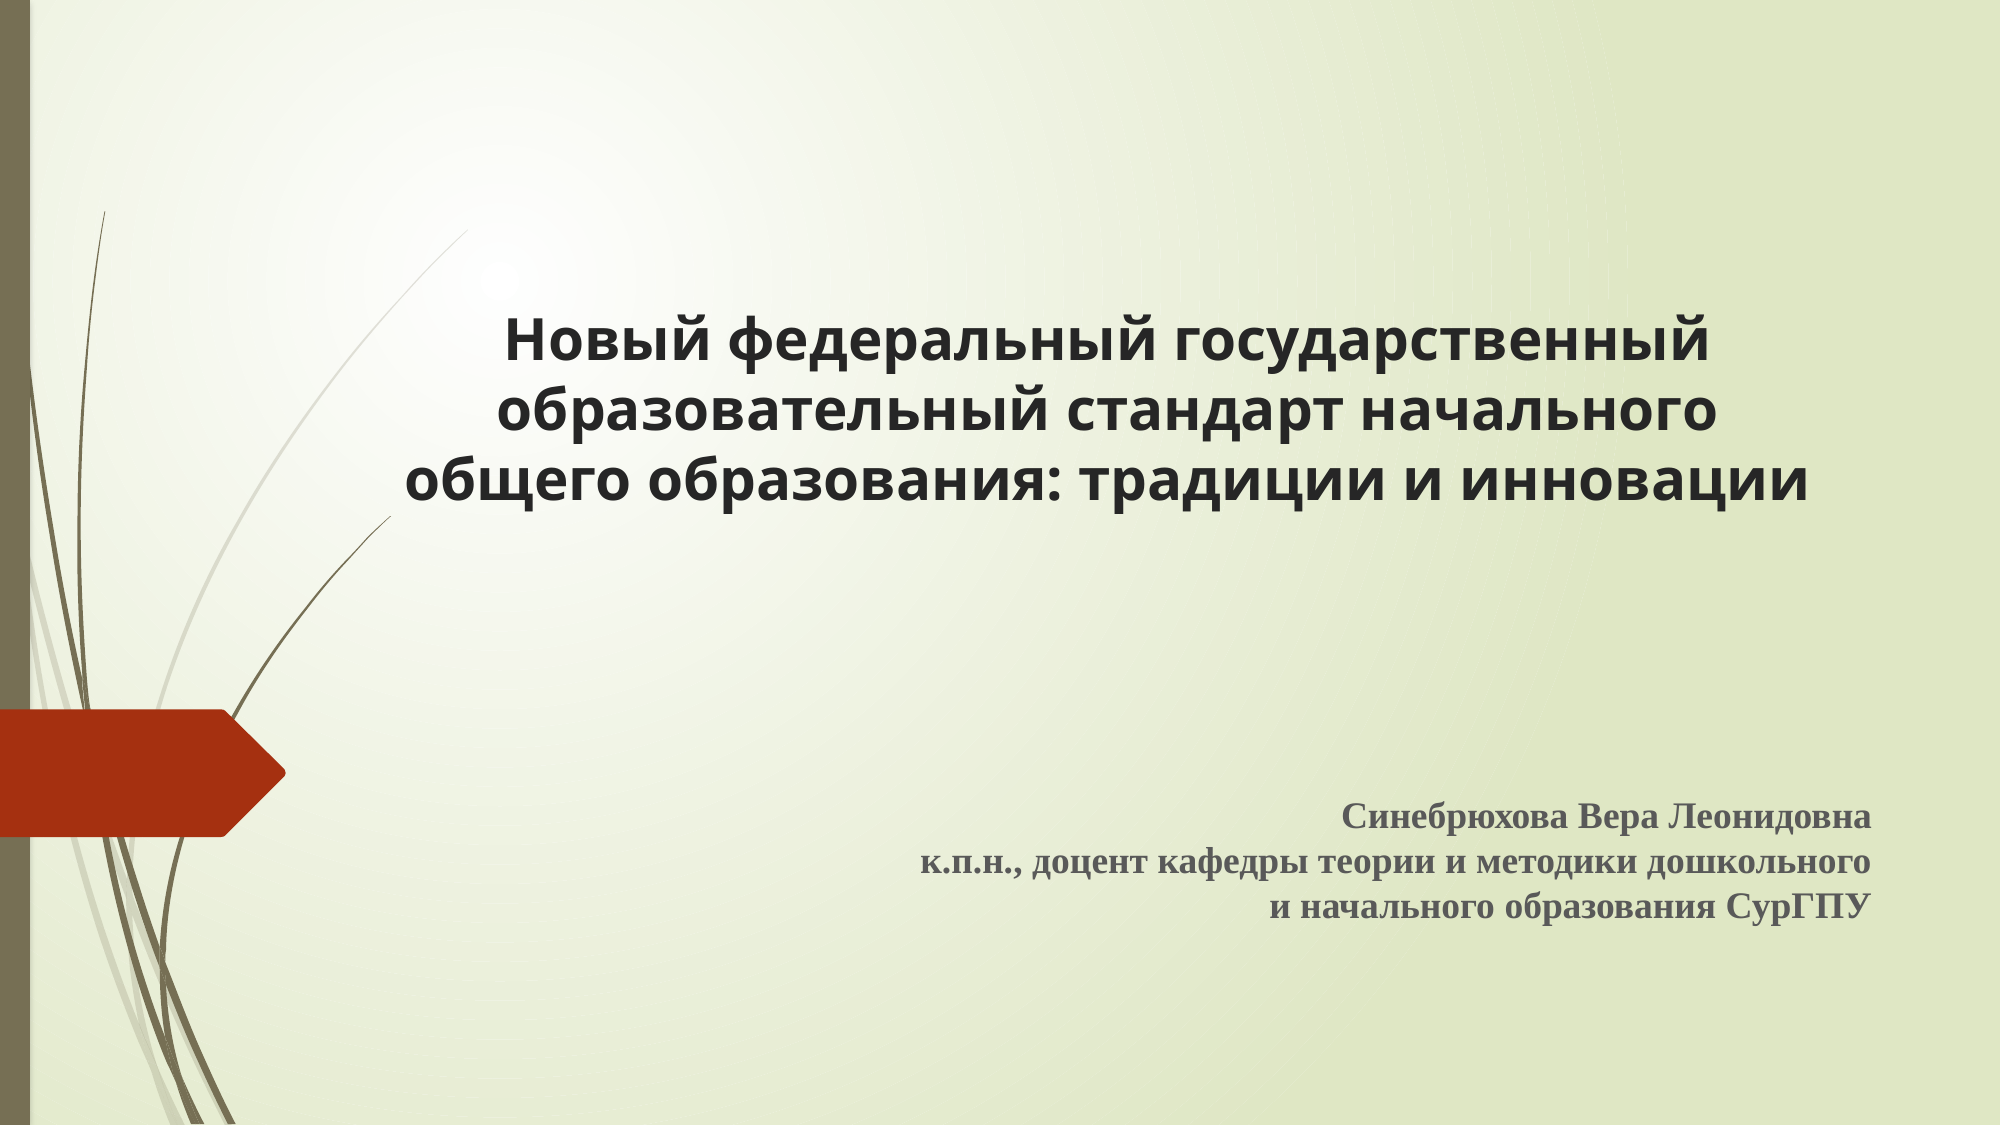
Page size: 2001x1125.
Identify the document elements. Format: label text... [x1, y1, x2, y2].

title Новый федеральный государственный образовательный стандарт начального общего образования: традиции и инновации [376, 278, 1839, 520]
subtitle Синебрюхова Вера Леонидовна к.п.н., доцент кафедры теории и методики дошкольного и начального образования СурГПУ [424, 783, 1888, 969]
